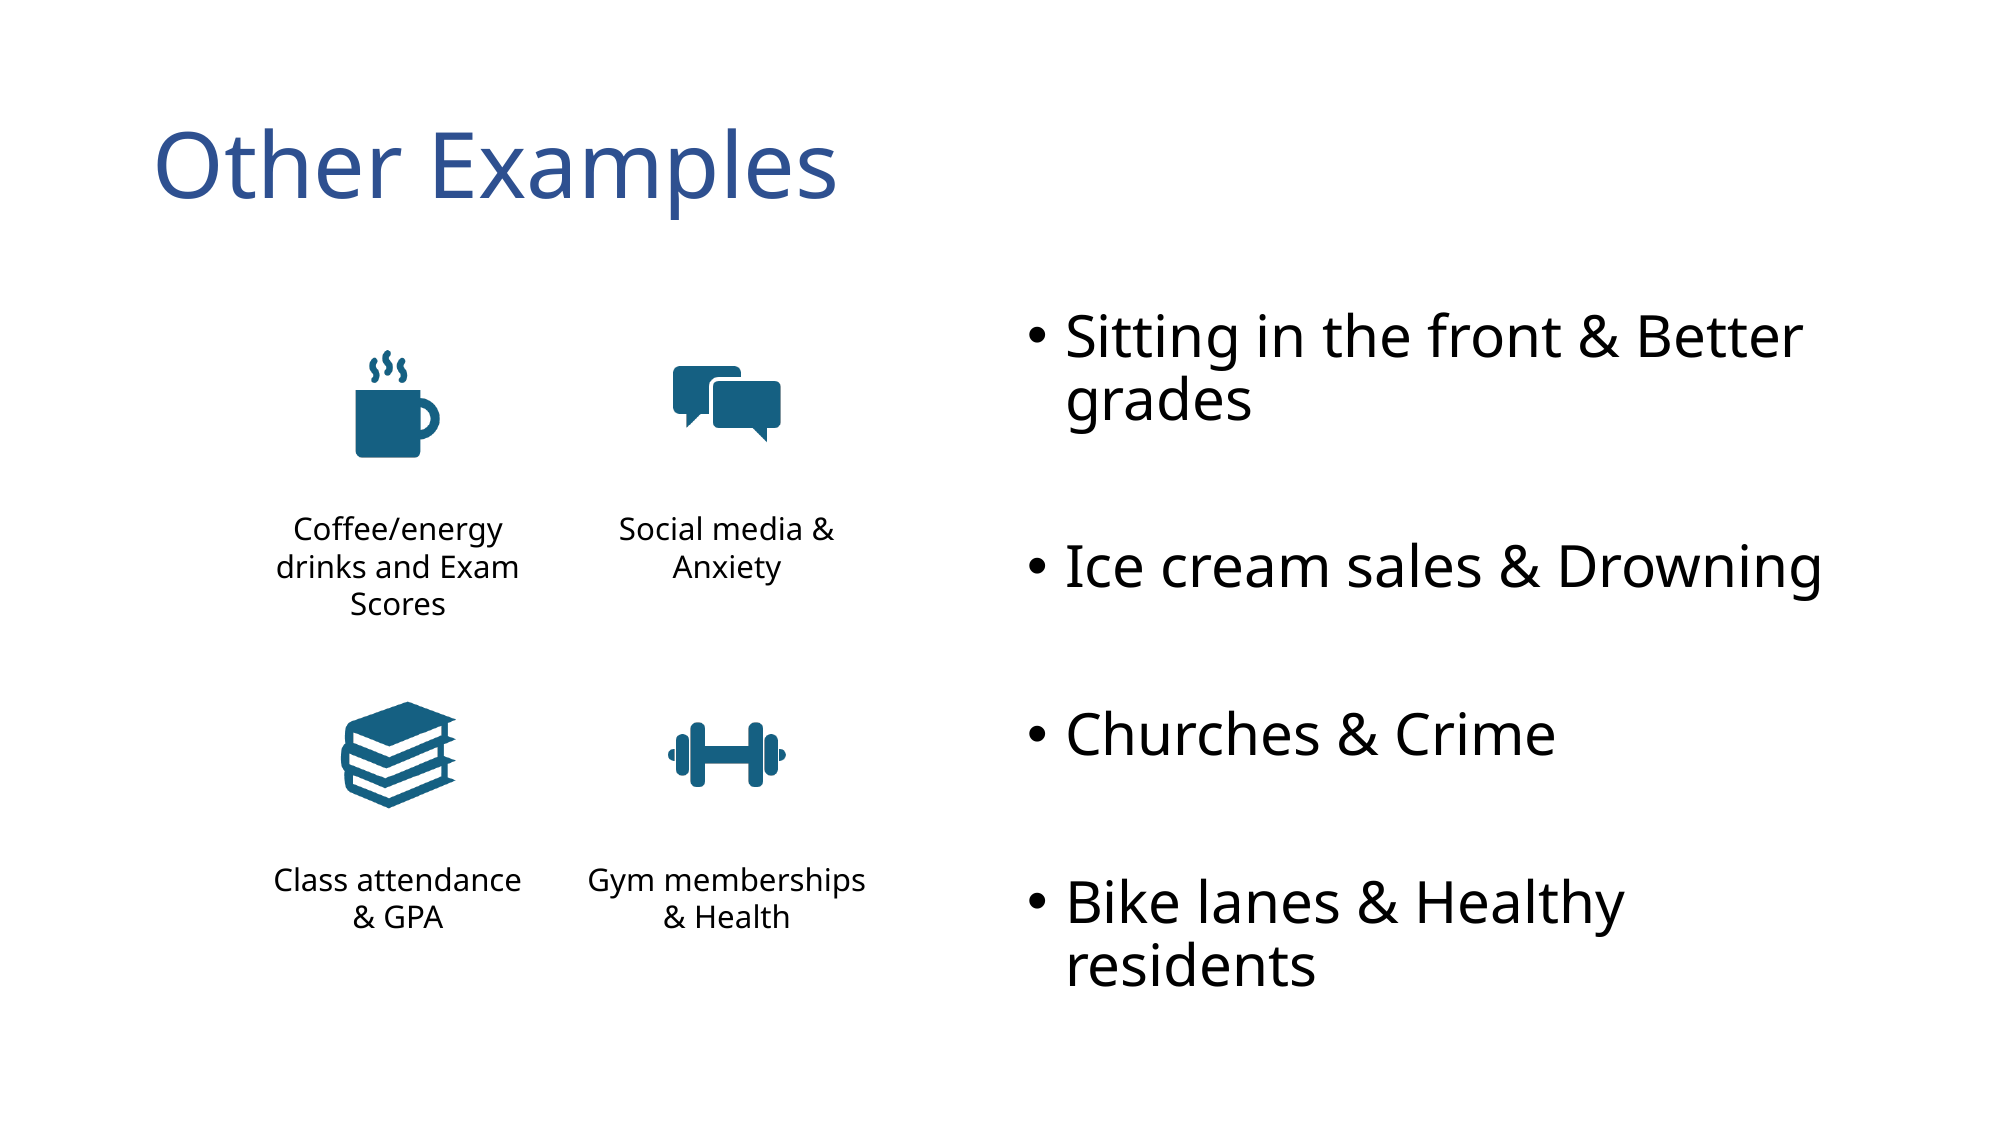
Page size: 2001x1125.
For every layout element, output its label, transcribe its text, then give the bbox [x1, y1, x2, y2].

title Other Examples [137, 59, 1863, 278]
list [136, 298, 988, 1014]
list Sitting in the front & Better grades Ice cream sales & Drowning Churches & Crime Bike lanes & Healthy residents [1012, 299, 1863, 1014]
